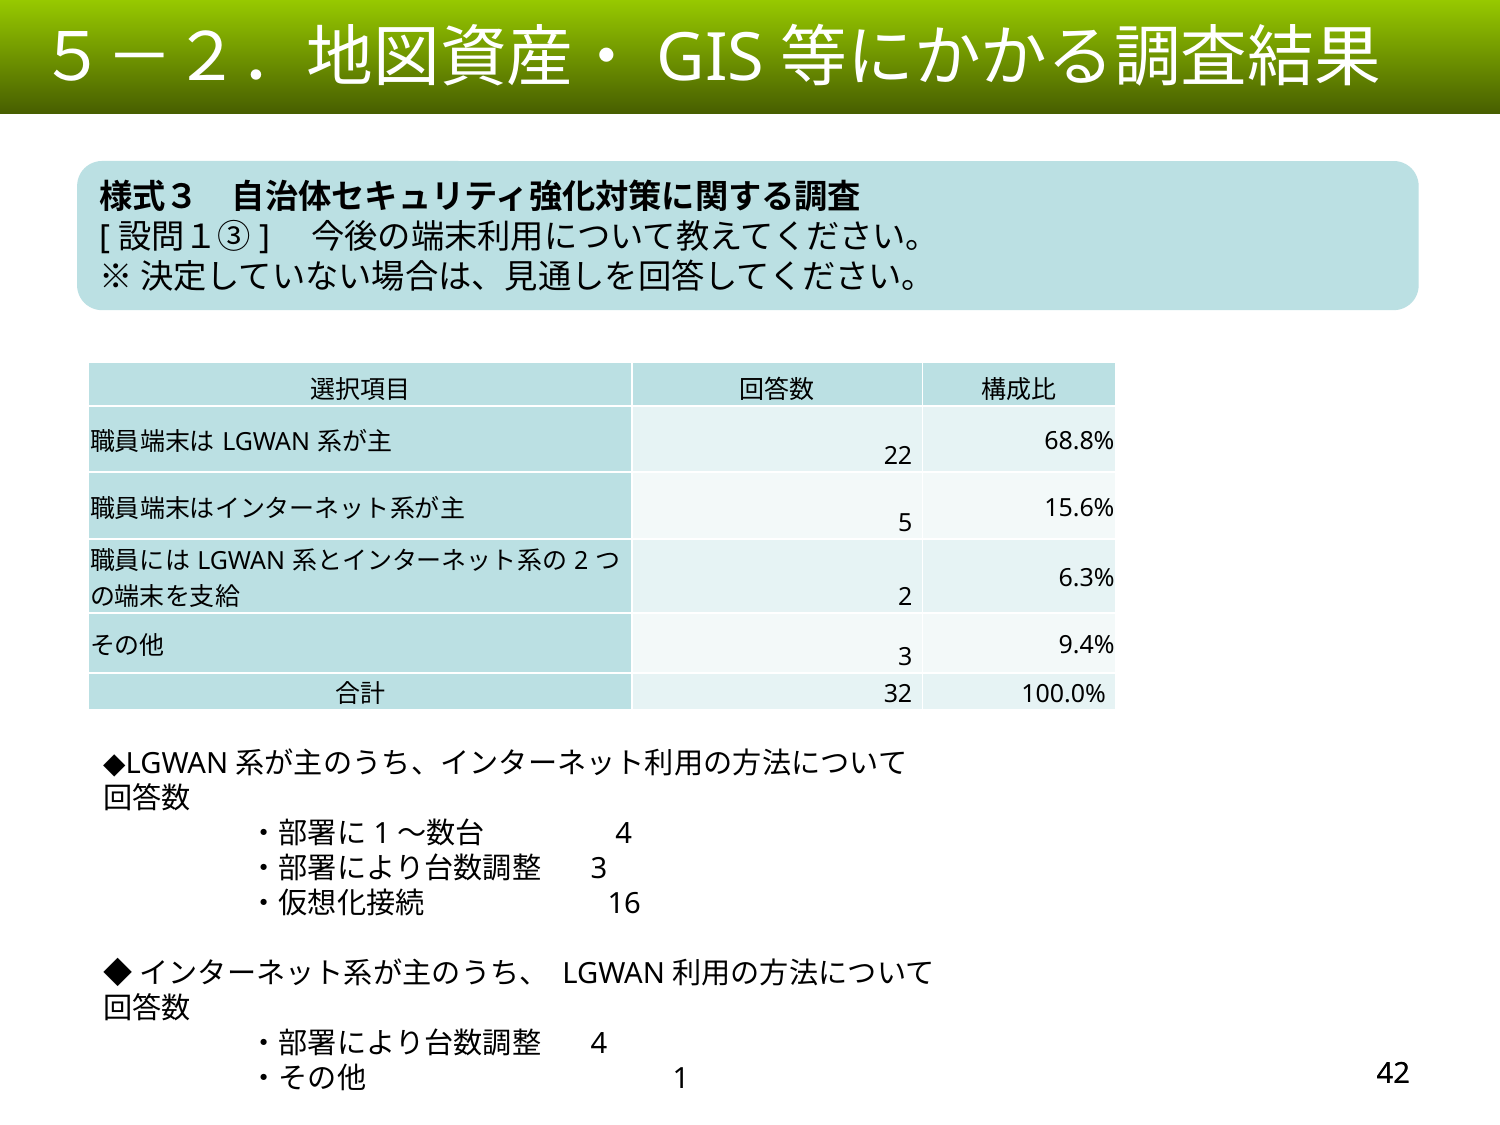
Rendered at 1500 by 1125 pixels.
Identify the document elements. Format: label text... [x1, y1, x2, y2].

table_cell その他 [89, 614, 631, 672]
table_cell 職員端末はインターネット系が主 [89, 473, 631, 538]
table_cell 合計 [89, 674, 631, 709]
table_cell 2 [633, 540, 922, 612]
text_box 41 [1074, 1046, 1425, 1103]
table_header 構成比 [923, 363, 1115, 405]
table_cell 15.6% [923, 473, 1115, 538]
table_cell 5 [633, 473, 922, 538]
table_cell 100.0% [923, 674, 1115, 709]
table_cell 9.4% [923, 614, 1115, 672]
text_box ５－２．地図資産・GIS等にかかる調査結果 [25, 12, 1471, 96]
table_cell 職員端末はLGWAN系が主 [89, 407, 631, 471]
text_box ◆LGWAN系が主のうち、インターネット利用の方法について回答数 ・部署に1～数台 4 ・部署により台数調整 3 ・仮想化接続 16 ◆インターネット系が主のうち、 LGWAN利用の方法について回答数 ・部署により台数調整 4 ・その他 1 [88, 737, 951, 1102]
table_cell 3 [633, 614, 922, 672]
table_cell 32 [633, 674, 922, 709]
table_cell 6.3% [923, 540, 1115, 612]
table_header 選択項目 [89, 363, 631, 405]
table_header 回答数 [633, 363, 922, 405]
table_cell 職員にはLGWAN系とインターネット系の2つの端末を支給 [89, 540, 631, 612]
table_cell 22 [633, 407, 922, 471]
table_cell 68.8% [923, 407, 1115, 471]
text_box 様式３ 自治体セキュリティ強化対策に関する調査 [設問１③] 今後の端末利用について教えてください。 ※決定していない場合は、見通しを回答してください。 [77, 160, 1419, 311]
